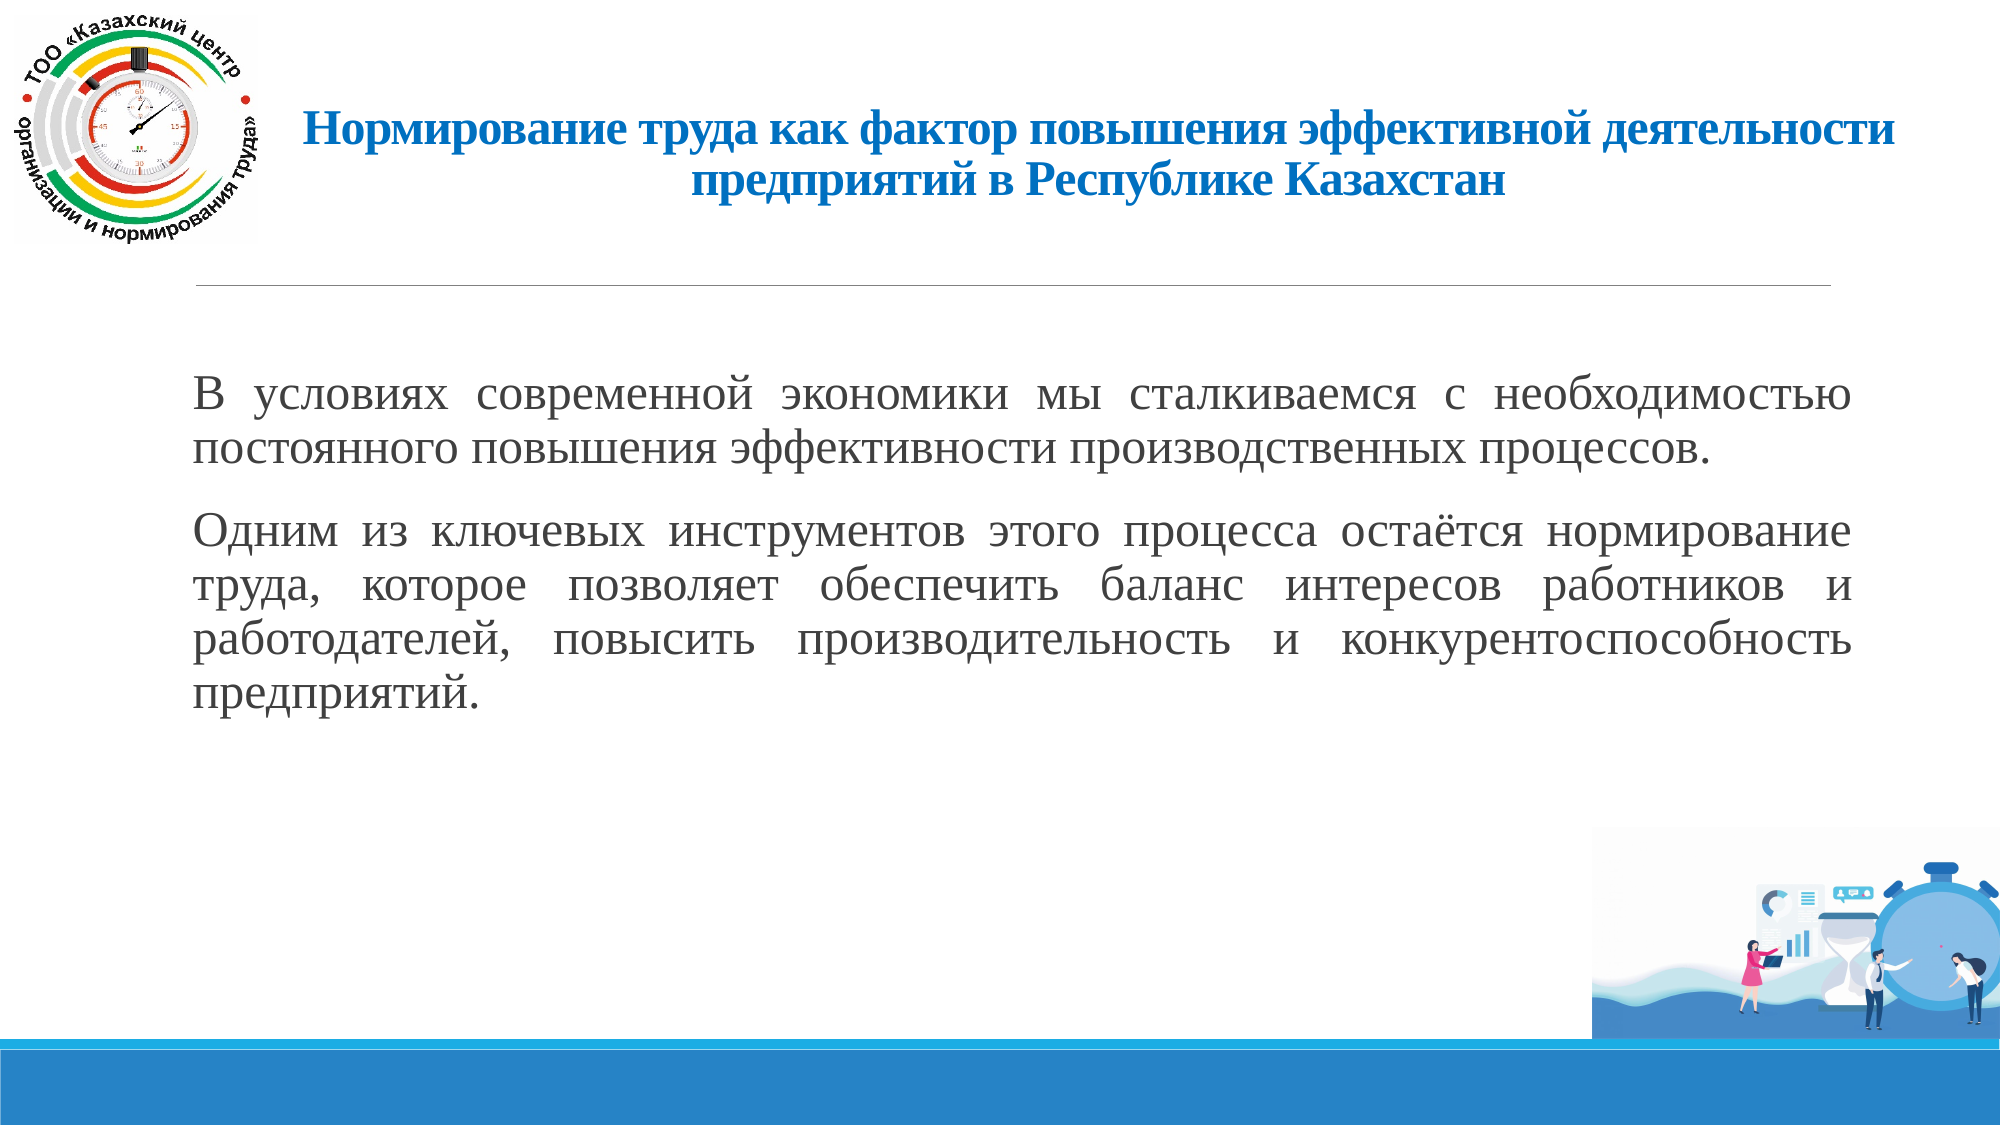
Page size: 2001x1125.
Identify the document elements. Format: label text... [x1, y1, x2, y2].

picture [1592, 827, 2000, 1040]
list В условиях современной экономики мы сталкиваемся с необходимостью постоянного повышения эффективности производственных процессов. Одним из ключевых инструментов этого процесса остаётся нормирование труда, которое позволяет обеспечить баланс интересов работников и работодателей, повысить производительность и конкурентоспособность предприятий. [192, 359, 1853, 907]
title Нормирование труда как фактор повышения эффективной деятельности предприятий в Республике Казахстан [275, 98, 1922, 214]
picture [13, 14, 258, 245]
